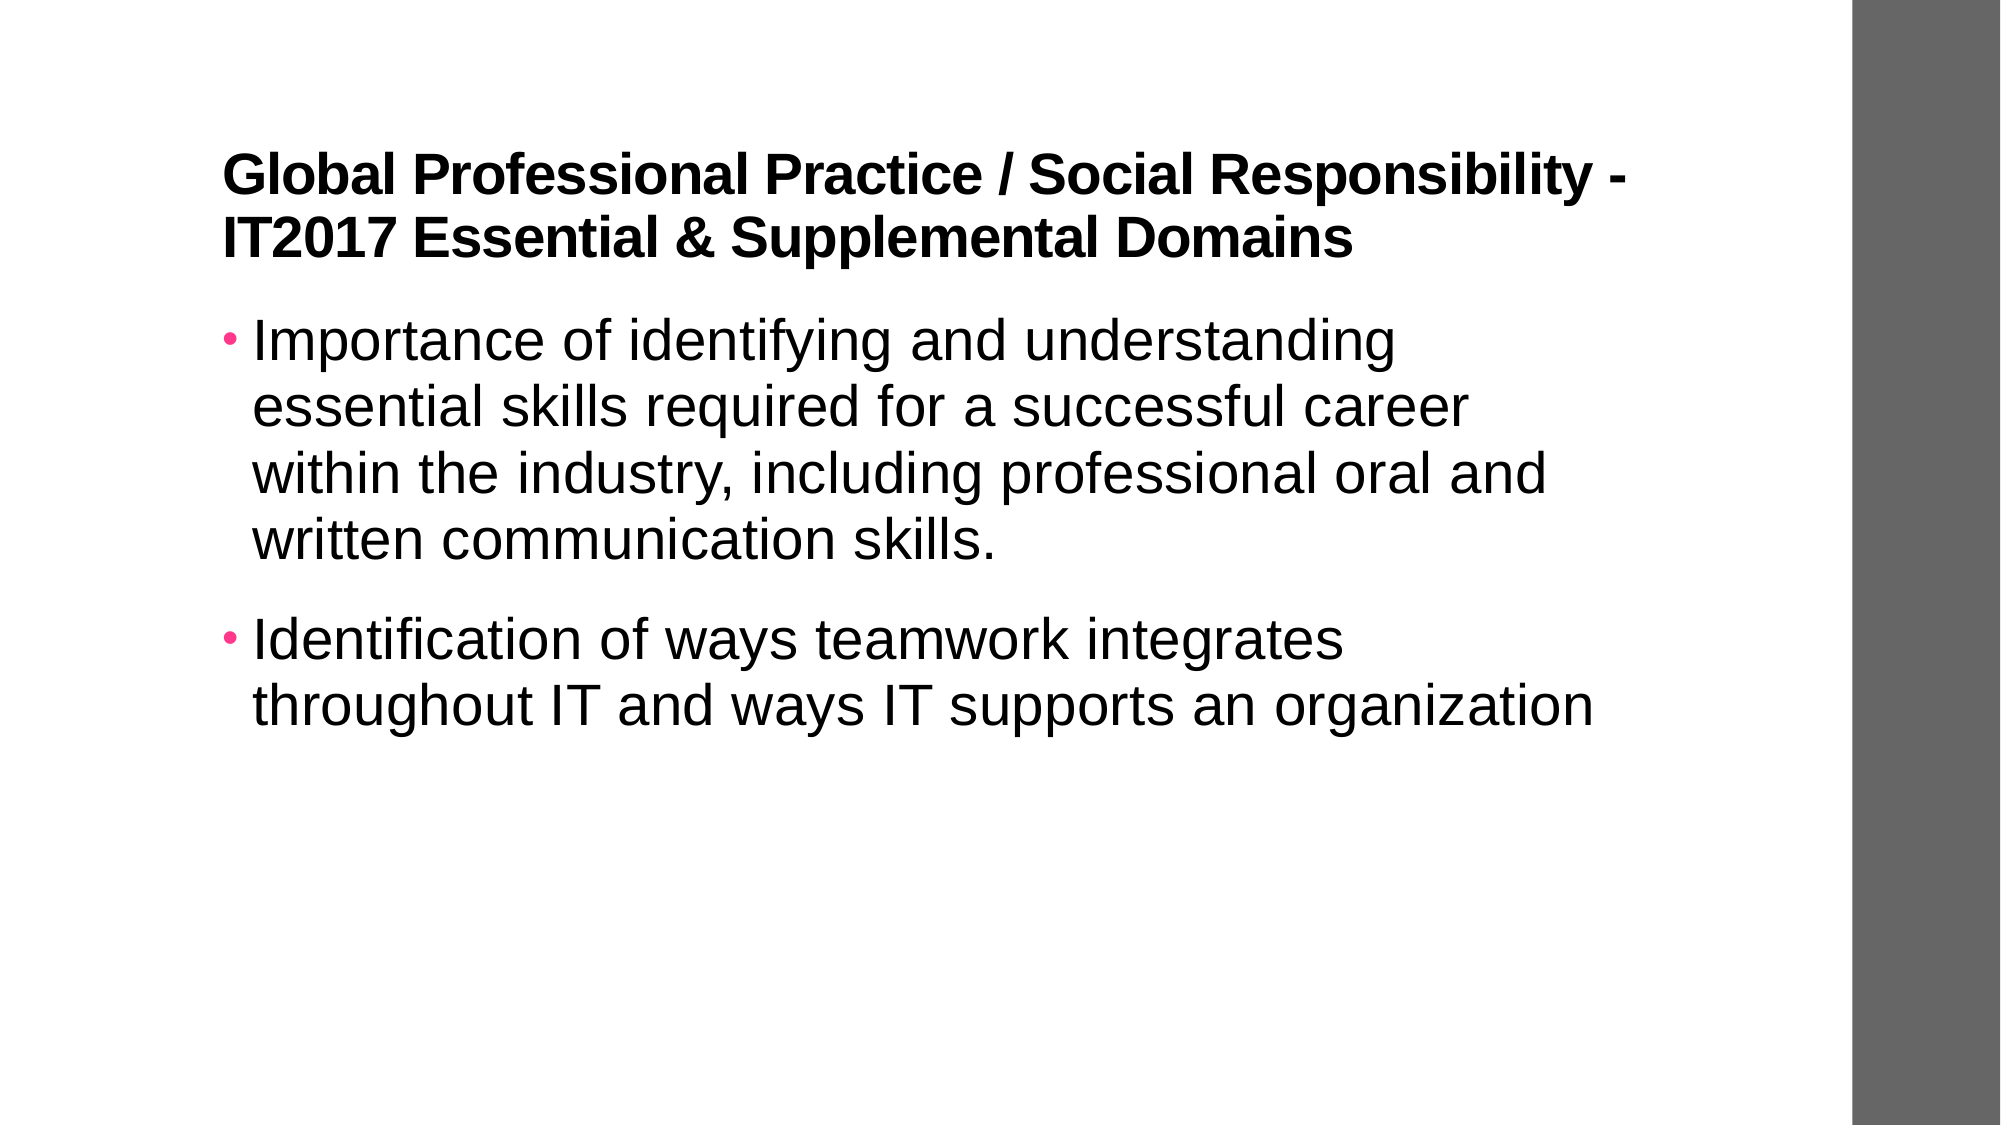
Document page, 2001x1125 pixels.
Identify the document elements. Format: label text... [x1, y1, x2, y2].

list Importance of identifying and understanding essential skills required for a successful career within the industry, including professional oral and written communication skills. Identification of ways teamwork integrates throughout IT and ways IT supports an organization [206, 299, 1617, 1014]
title Global Professional Practice / Social Responsibility - IT2017 Essential & Supplemental Domains [206, 43, 1797, 278]
